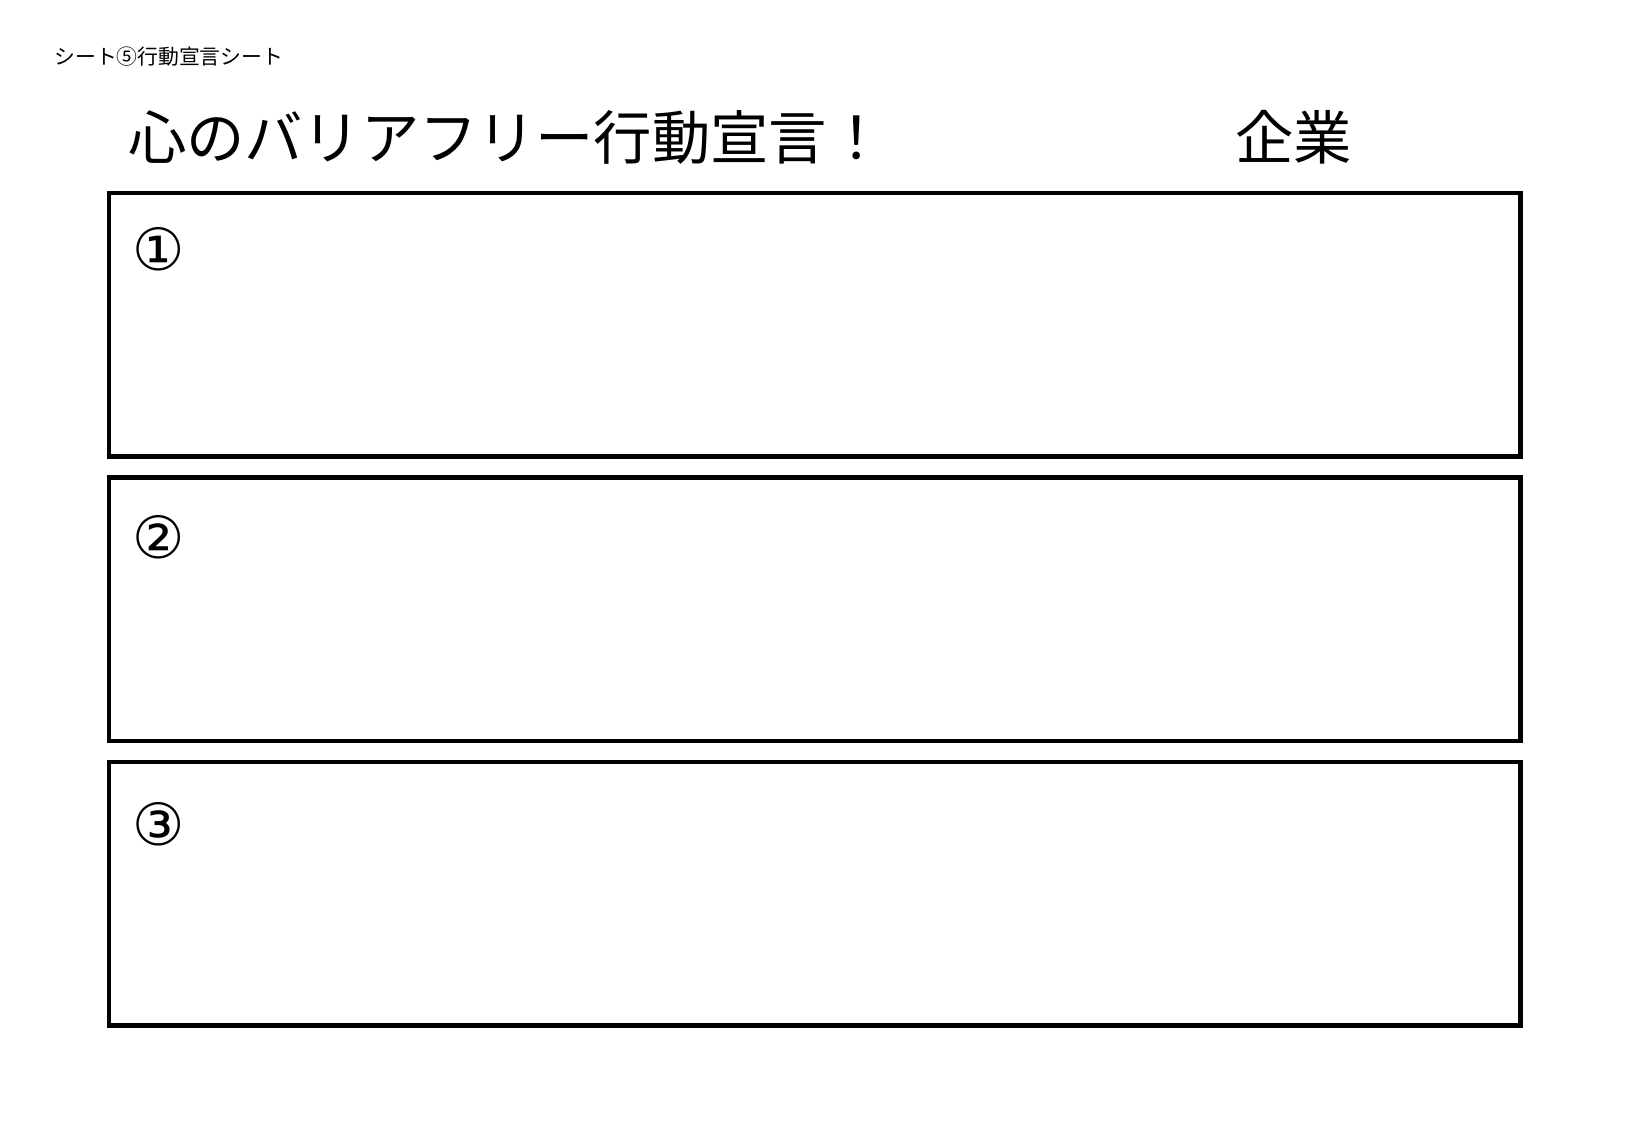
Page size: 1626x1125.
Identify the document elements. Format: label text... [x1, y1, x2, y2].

text_box 心のバリアフリー行動宣言！ [113, 93, 901, 179]
text_box シート⑤行動宣言シート [39, 36, 298, 77]
text_box [108, 761, 1521, 1027]
text_box 企業 [1220, 93, 1367, 179]
text_box [108, 476, 1521, 742]
text_box ② [118, 493, 201, 578]
text_box ③ [118, 779, 201, 865]
text_box [108, 192, 1521, 458]
text_box ① [118, 204, 201, 290]
